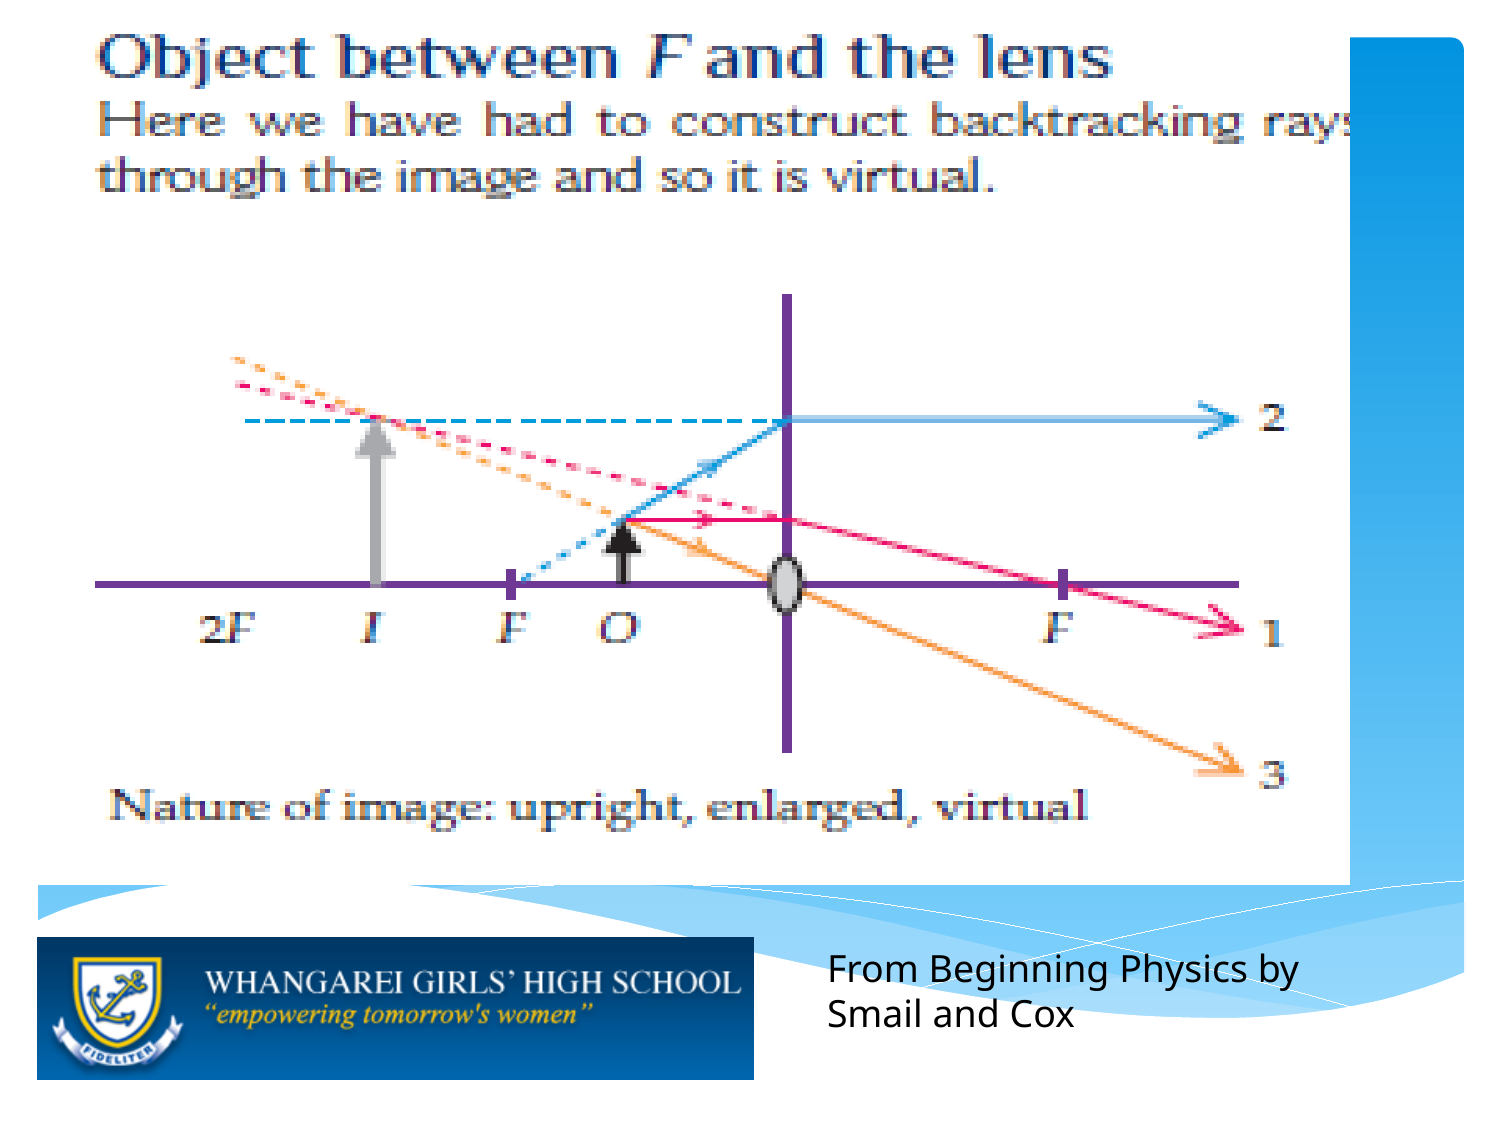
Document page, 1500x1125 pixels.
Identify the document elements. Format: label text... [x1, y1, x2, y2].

text_box From Beginning Physics by Smail and Cox [812, 937, 1350, 1043]
picture [24, 3, 1351, 885]
picture [37, 937, 754, 1080]
